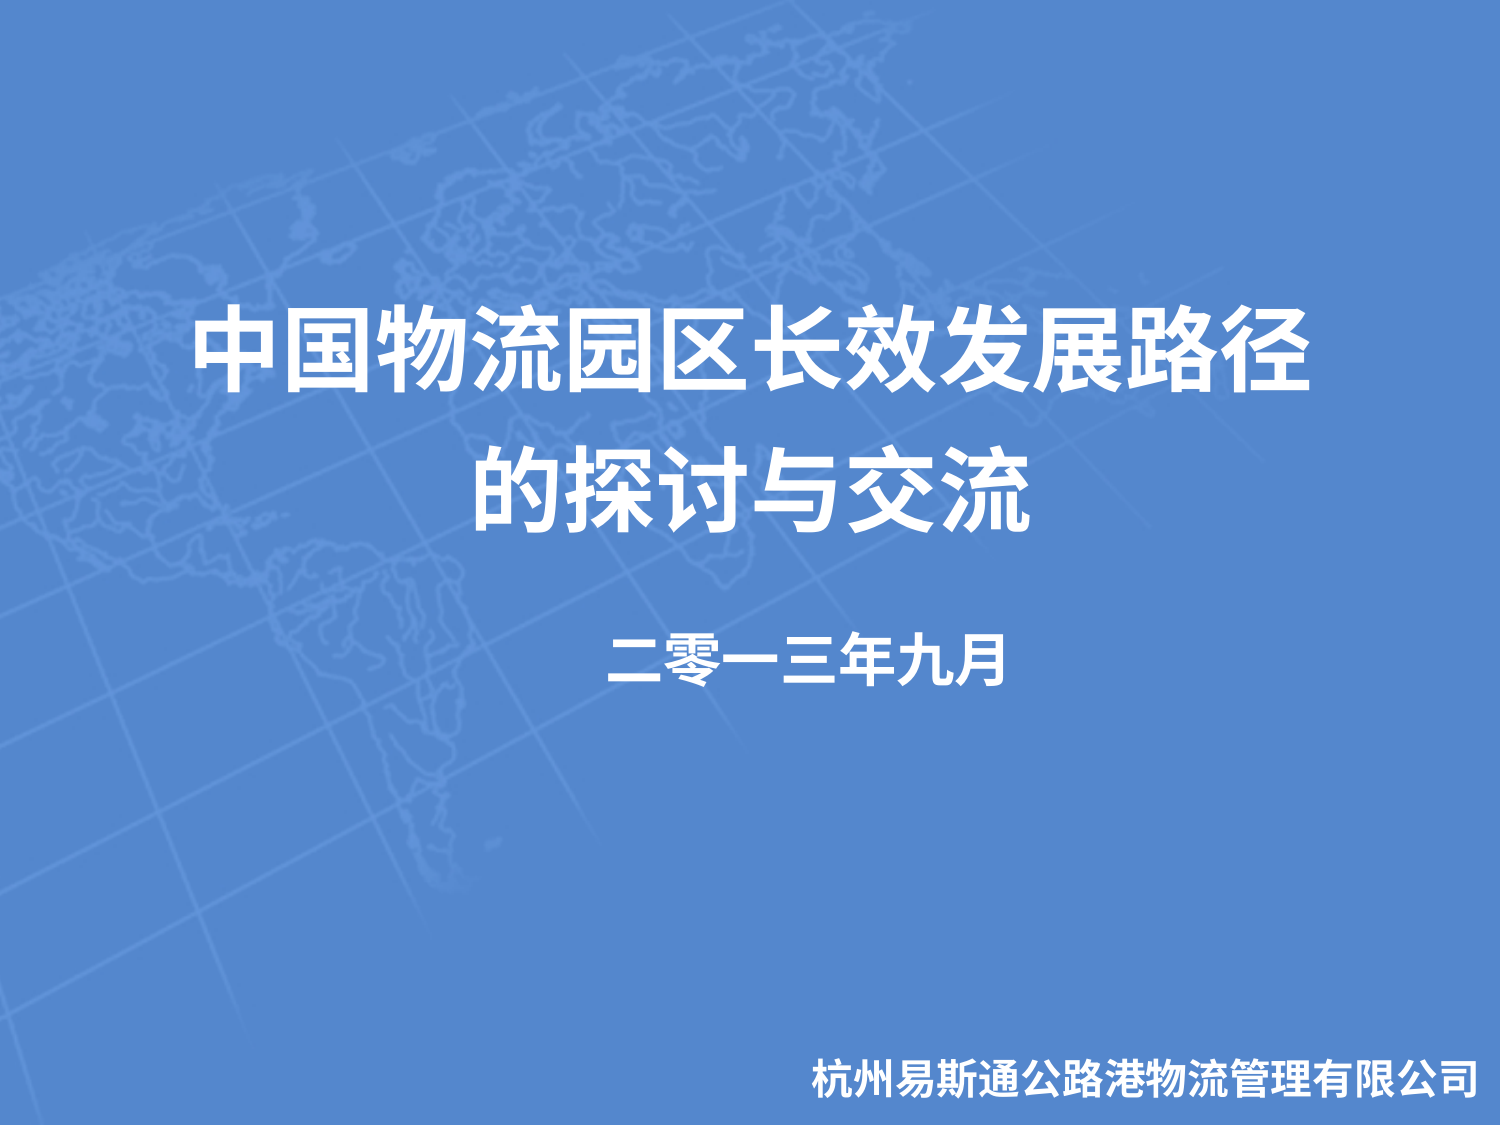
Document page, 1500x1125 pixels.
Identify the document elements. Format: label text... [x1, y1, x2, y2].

subtitle 二零一三年九月 [265, 615, 1354, 717]
text_box [0, 0, 1500, 1125]
title 中国物流园区长效发展路径的探讨与交流 [147, 290, 1354, 516]
